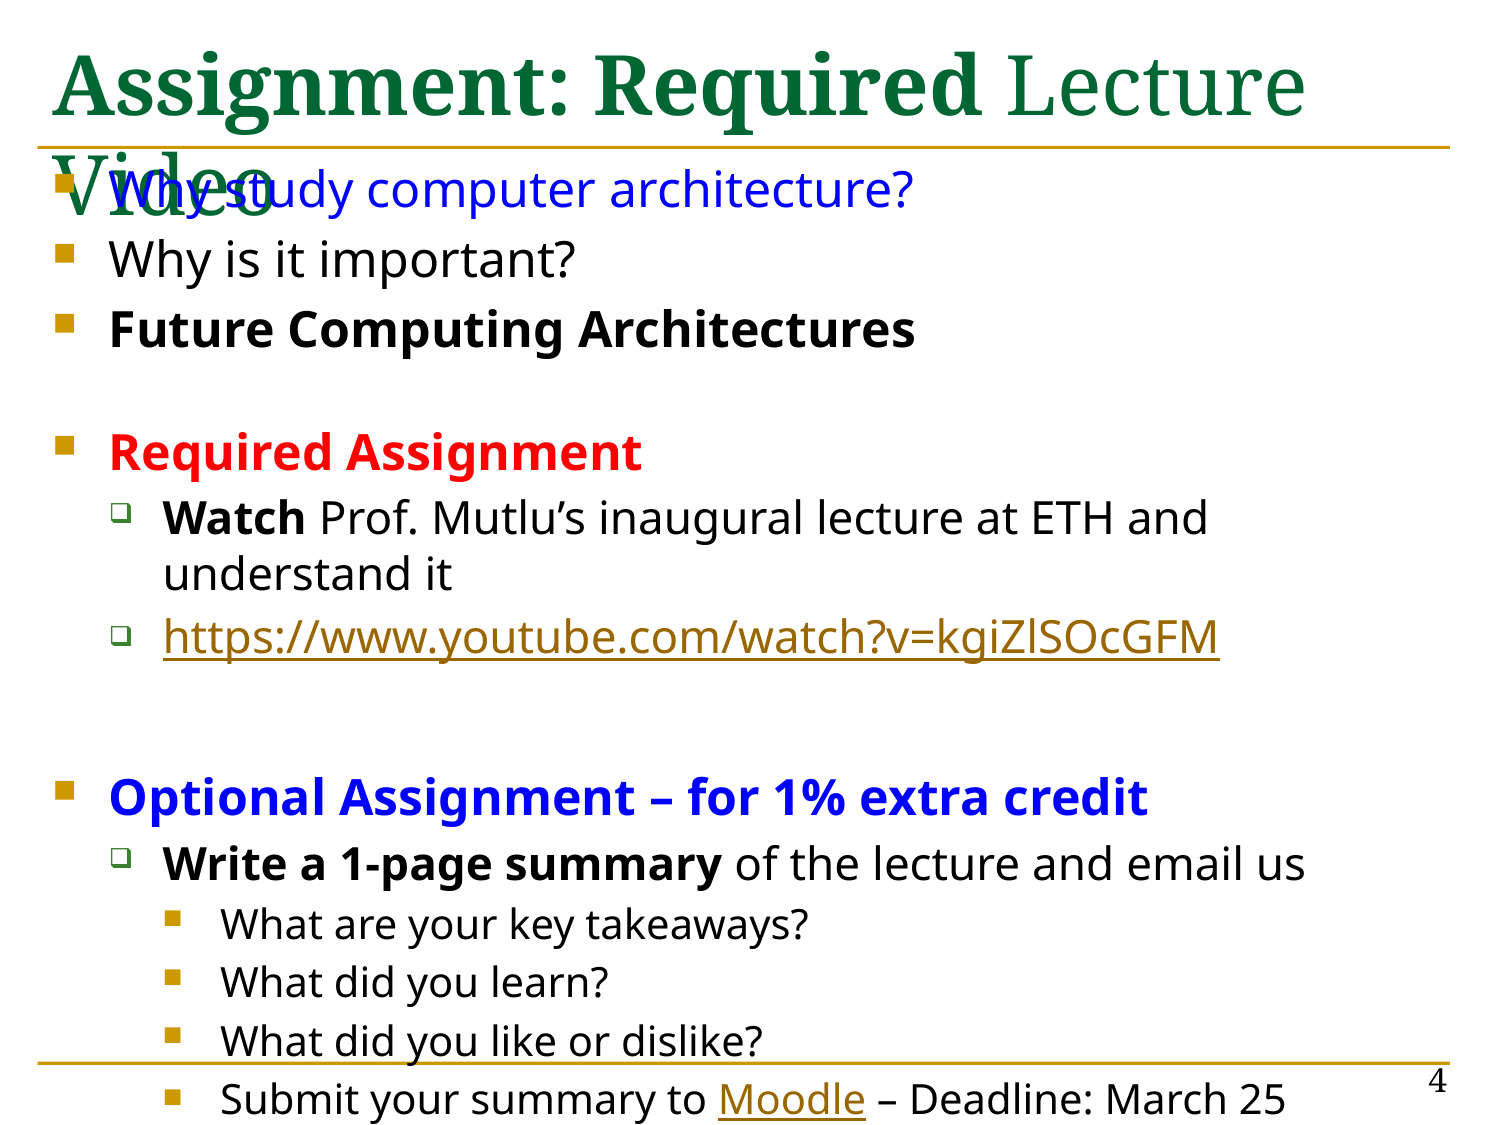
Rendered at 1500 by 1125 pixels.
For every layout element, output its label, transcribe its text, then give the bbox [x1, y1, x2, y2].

title Assignment: Required Lecture Video [37, 24, 1450, 149]
list Why study computer architecture? Why is it important? Future Computing Architectures Required Assignment Watch Prof. Mutlu’s inaugural lecture at ETH and understand it https://www.youtube.com/watch?v=kgiZlSOcGFM Optional Assignment – for 1% extra credit Write a 1-page summary of the lecture and email us What are your key takeaways? What did you learn? What did you like or dislike? Submit your summary to Moodle – Deadline: March 25 [37, 149, 1475, 1002]
slide_number 4 [1111, 1036, 1462, 1112]
